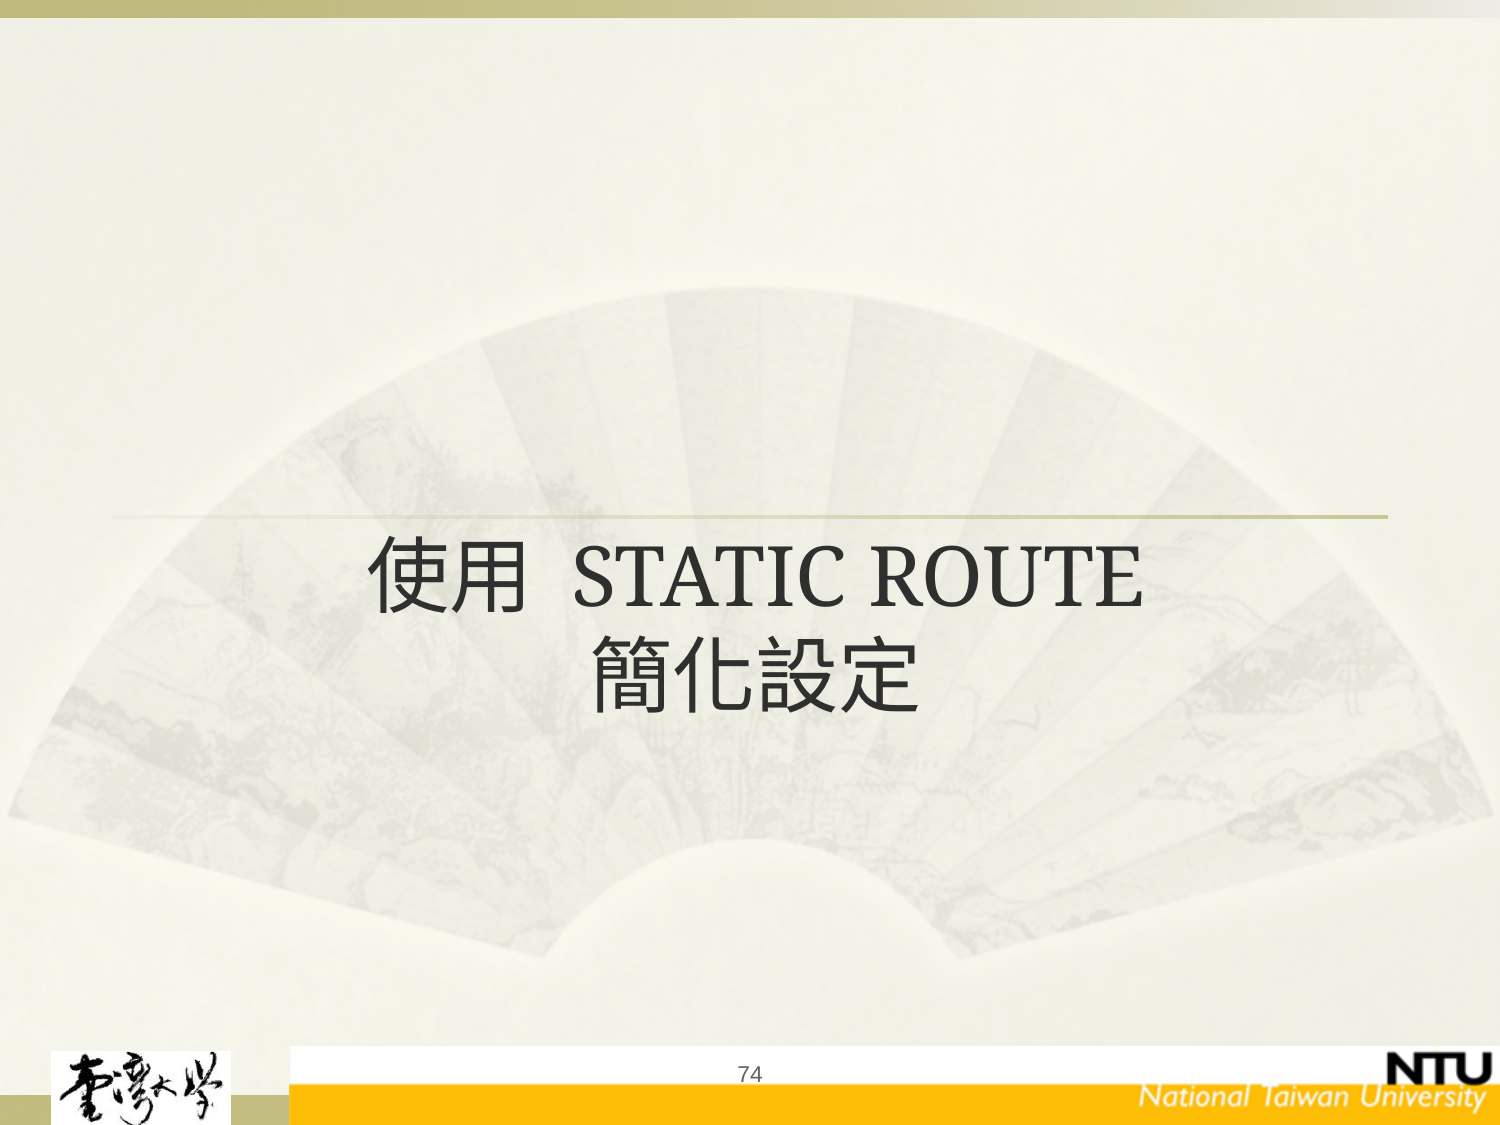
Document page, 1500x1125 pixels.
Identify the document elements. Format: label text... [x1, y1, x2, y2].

slide_number 74 [675, 1050, 825, 1097]
title 使用 Static Route 簡化設定 [118, 515, 1394, 740]
picture [51, 1051, 231, 1125]
picture [289, 1046, 1500, 1125]
